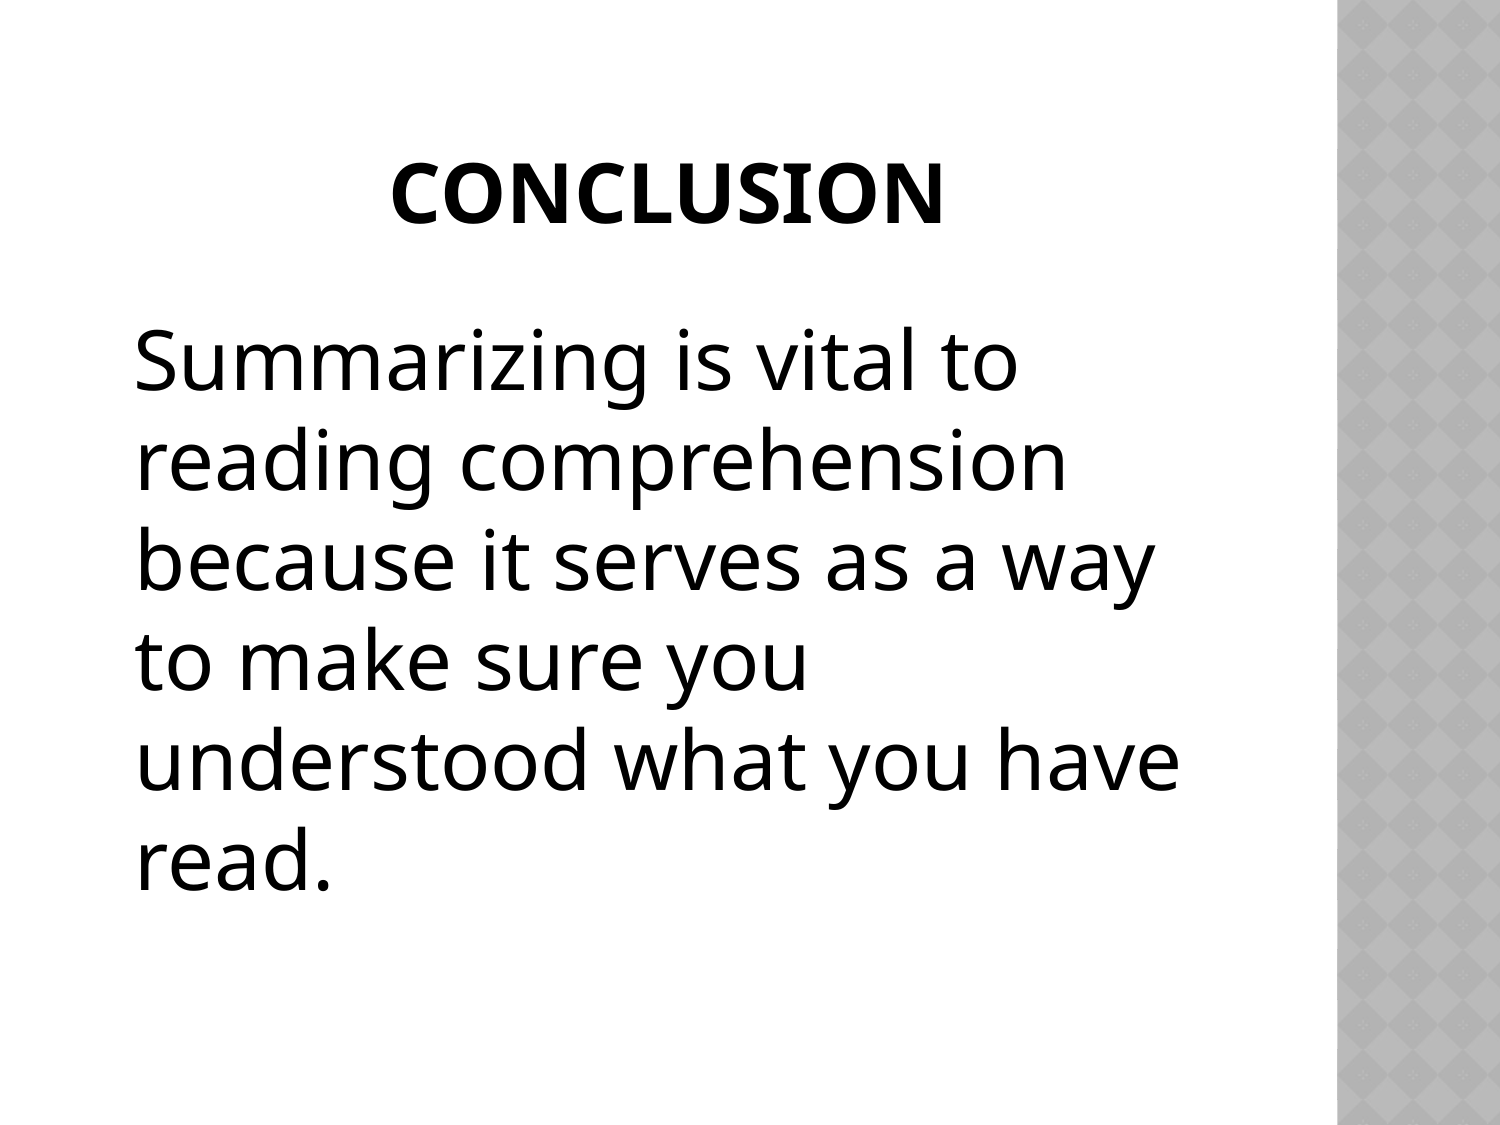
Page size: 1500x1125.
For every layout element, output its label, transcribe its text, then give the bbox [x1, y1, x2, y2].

title Conclusion [75, 52, 1263, 240]
list Summarizing is vital to reading comprehension because it serves as a way to make sure you understood what you have read. [75, 299, 1238, 874]
